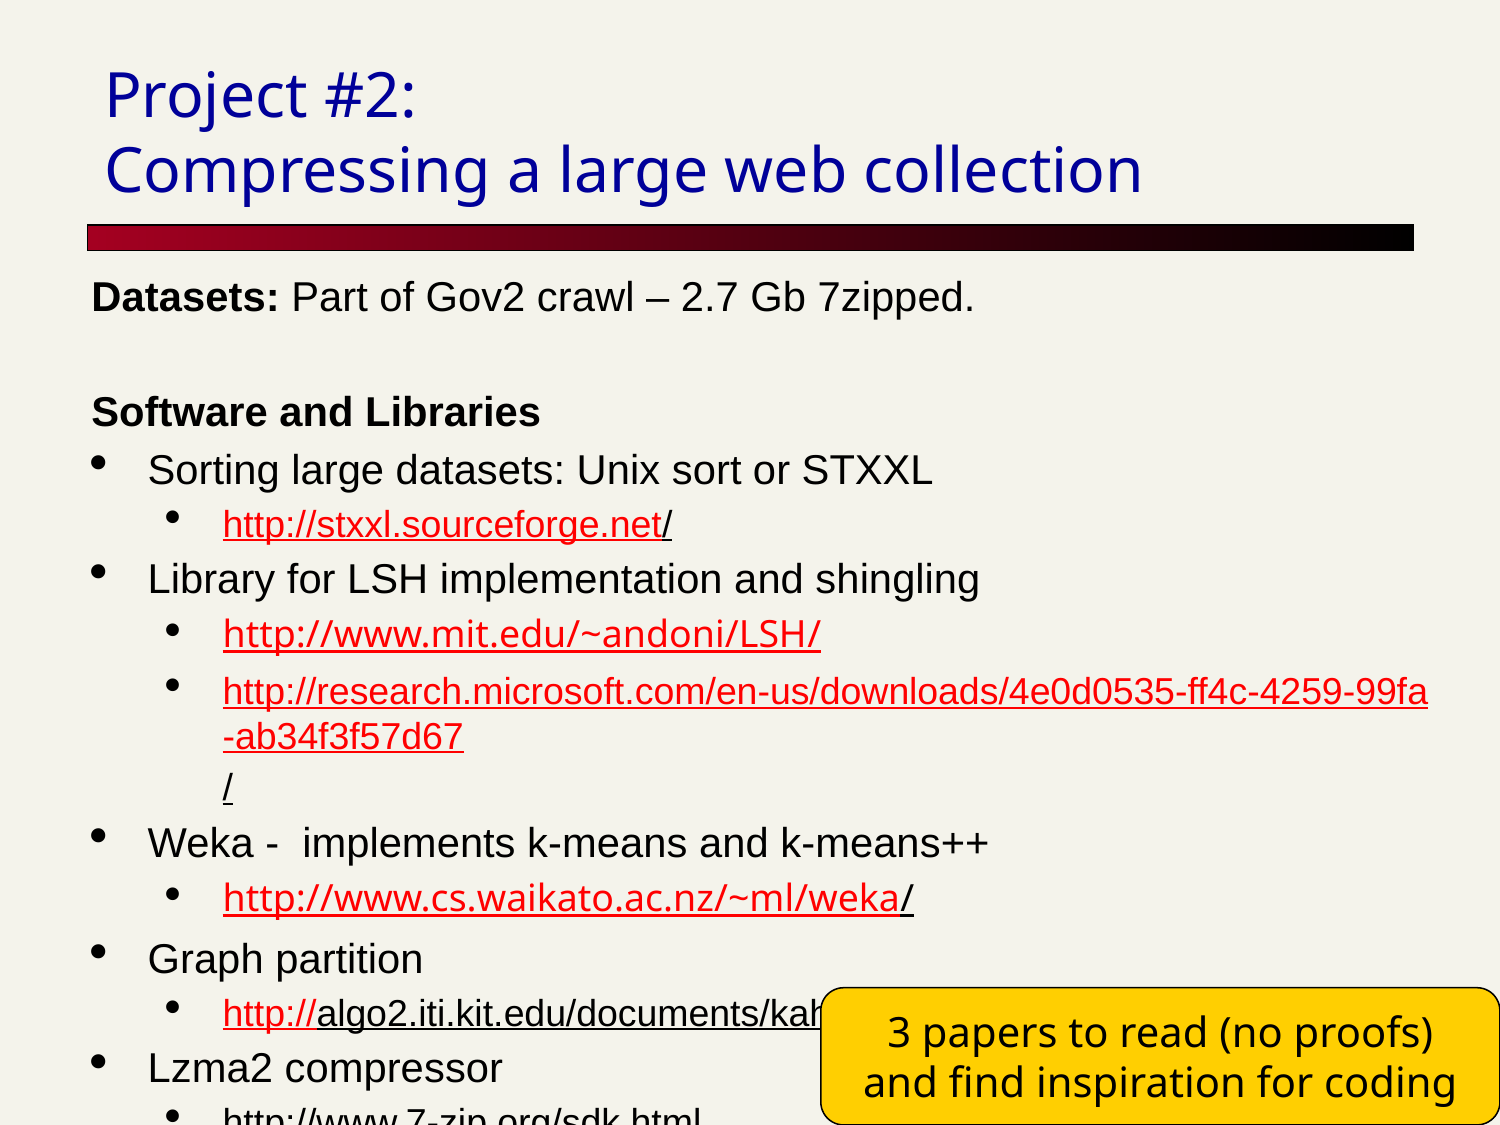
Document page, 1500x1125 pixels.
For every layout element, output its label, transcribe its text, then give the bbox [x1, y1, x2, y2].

text_box Datasets: Part of Gov2 crawl – 2.7 Gb 7zipped. Software and Libraries Sorting large datasets: Unix sort or STXXL http://stxxl.sourceforge.net/ Library for LSH implementation and shingling http://www.mit.edu/~andoni/LSH/ http://research.microsoft.com/en-us/downloads/4e0d0535-ff4c-4259-99fa-ab34f3f57d67/ Weka - implements k-means and k-means++ http://www.cs.waikato.ac.nz/~ml/weka/ Graph partition http://algo2.iti.kit.edu/documents/kahip/index.html Lzma2 compressor http://www.7-zip.org/sdk.html [76, 255, 1447, 1125]
title Project #2: Compressing a large web collection [88, 125, 1365, 213]
text_box 3 papers to read (no proofs) and find inspiration for coding [820, 987, 1500, 1125]
